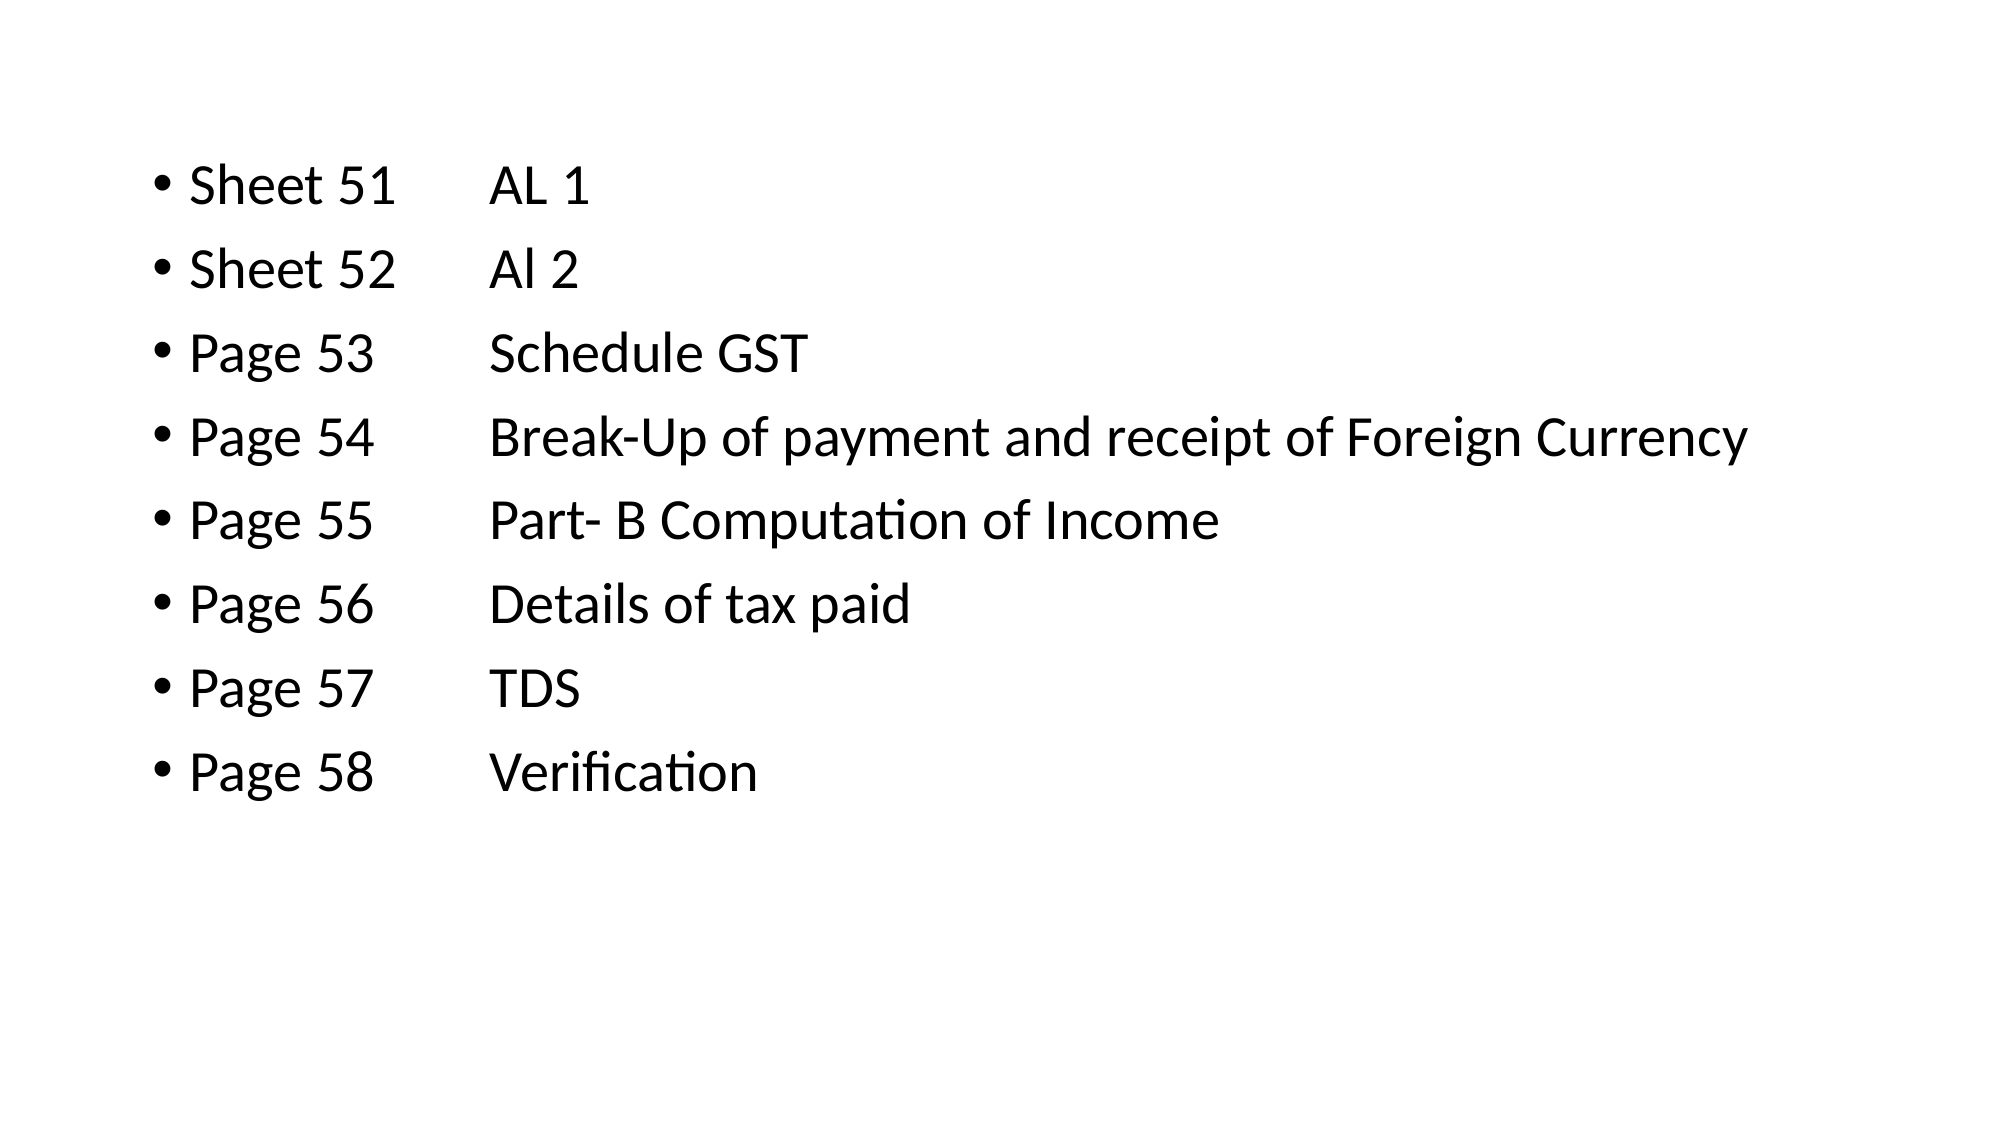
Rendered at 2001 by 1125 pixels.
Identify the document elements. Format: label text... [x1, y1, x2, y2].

list Sheet 51 AL 1 Sheet 52 Al 2 Page 53 Schedule GST Page 54 Break-Up of payment and receipt of Foreign Currency Page 55 Part- B Computation of Income Page 56 Details of tax paid Page 57 TDS Page 58 Verification [137, 55, 1939, 1073]
